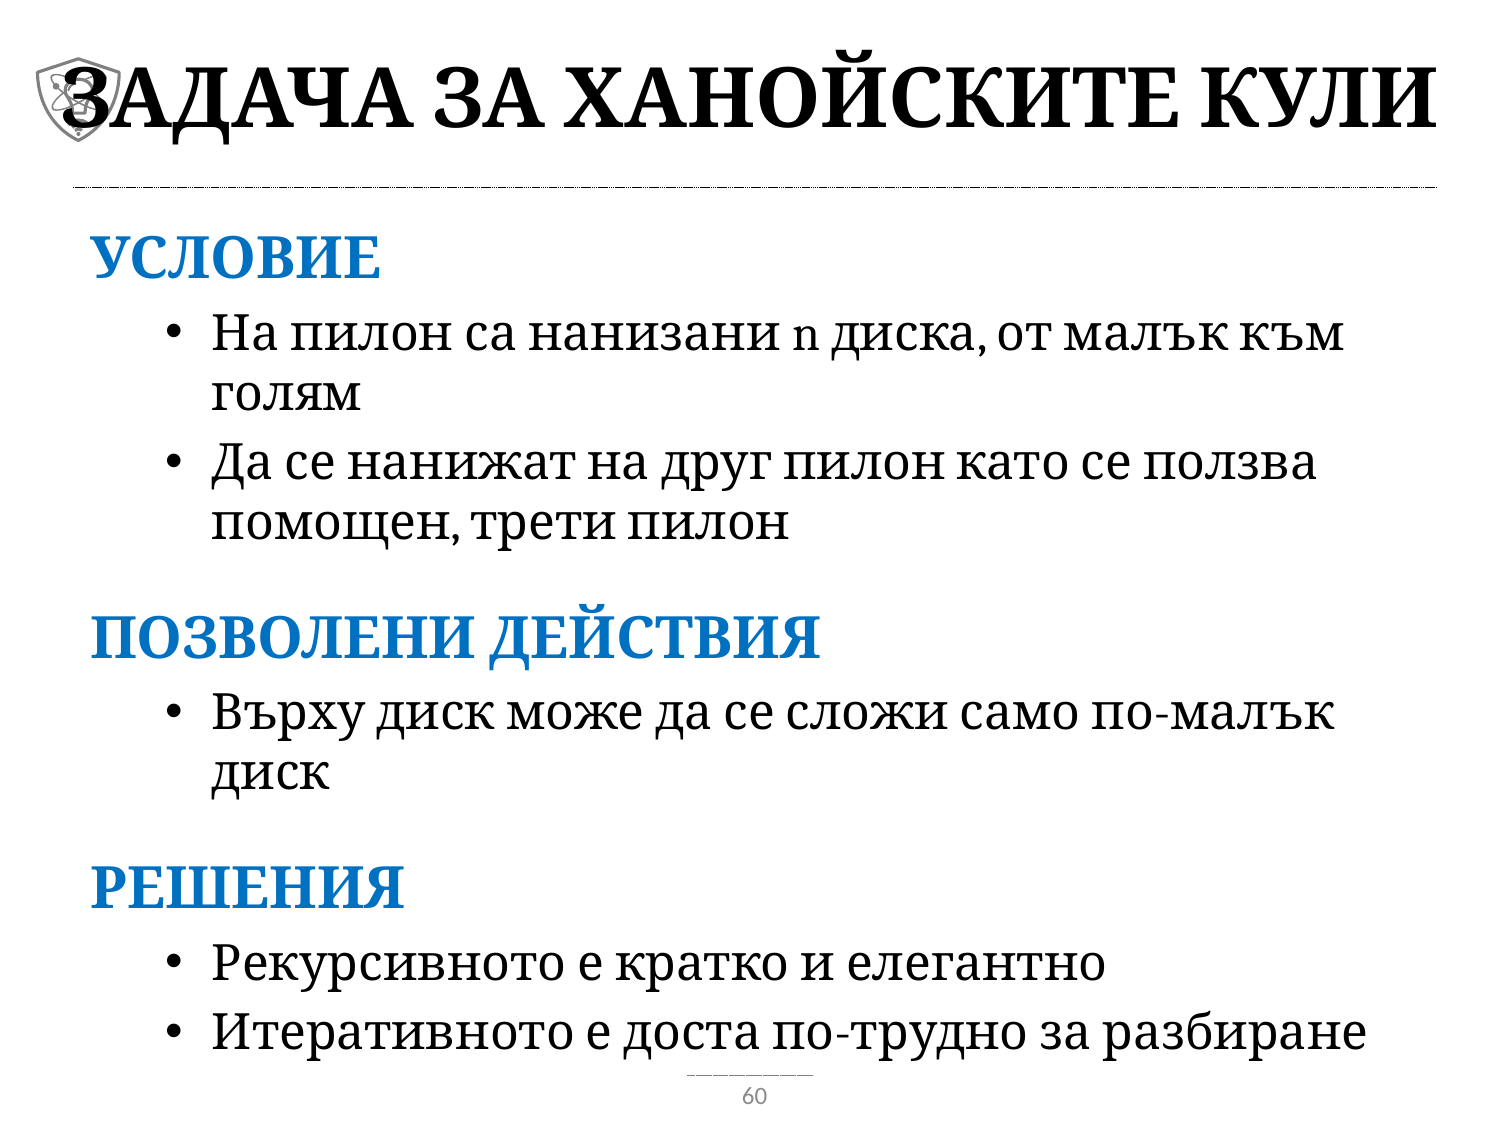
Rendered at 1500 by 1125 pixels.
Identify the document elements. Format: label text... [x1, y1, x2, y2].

title Задача за ханойските кули [0, 0, 1500, 188]
list Условие На пилон са нанизани n диска, от малък към голям Да се нанижат на друг пилон като се ползва помощен, трети пилон Позволени действия Върху диск може да се сложи само по-малък диск Решения Рекурсивното е кратко и елегантно Итеративното е доста по-трудно за разбиране [75, 212, 1450, 1063]
slide_number 60 [579, 1065, 930, 1125]
